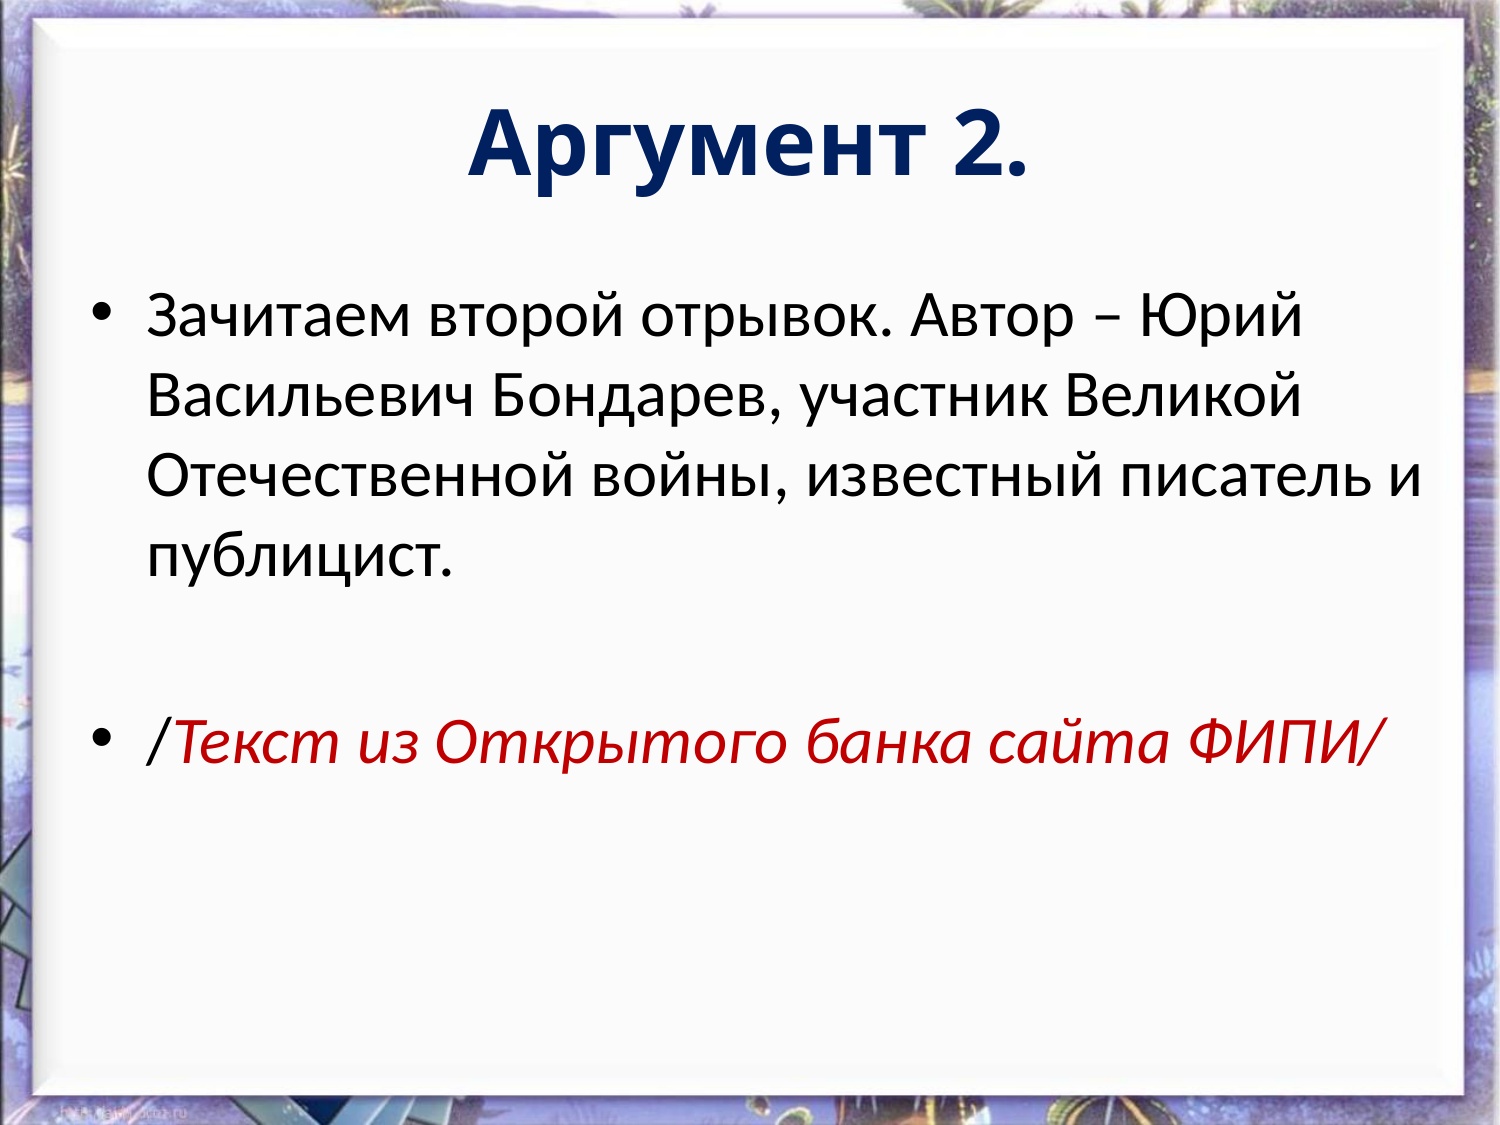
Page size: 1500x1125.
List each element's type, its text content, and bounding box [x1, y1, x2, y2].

title Аргумент 2. [75, 45, 1425, 233]
list Зачитаем второй отрывок. Автор – Юрий Васильевич Бондарев, участник Великой Отечественной войны, известный писатель и публицист. /Текст из Открытого банка сайта ФИПИ/ [75, 262, 1447, 1005]
picture [0, 0, 1500, 1125]
